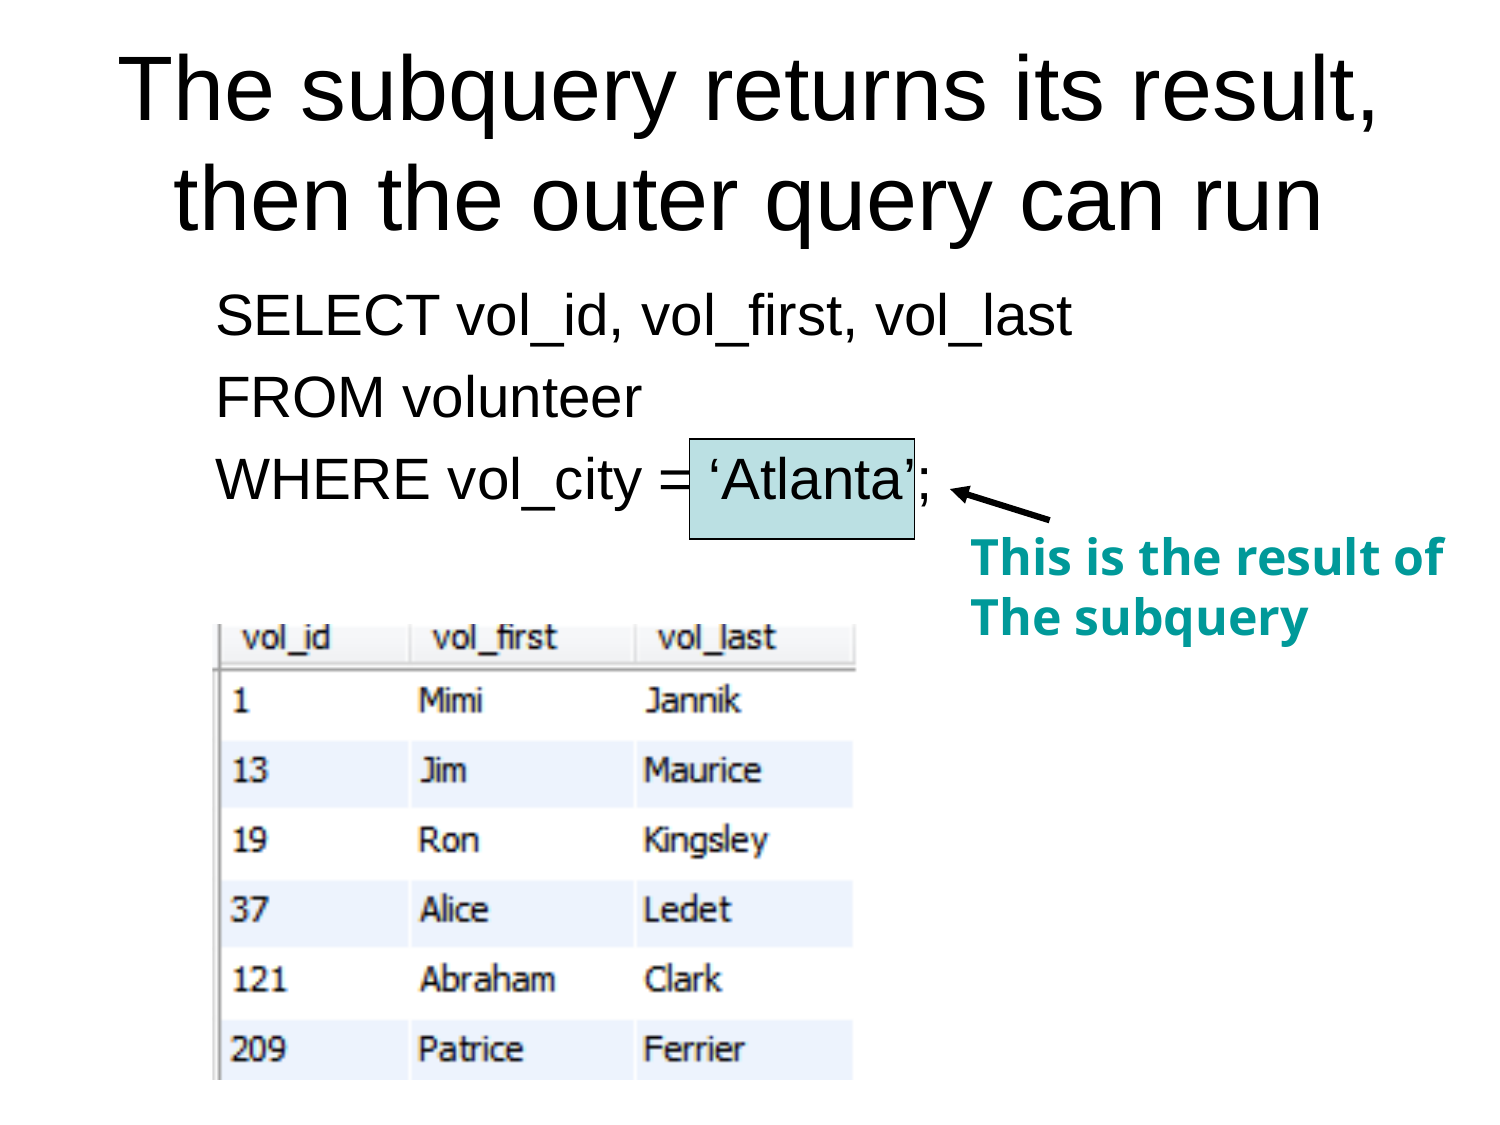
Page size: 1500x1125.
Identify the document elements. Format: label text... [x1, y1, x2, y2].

text_box This is the result of The subquery [955, 517, 1460, 653]
list SELECT vol_id, vol_first, vol_last FROM volunteer WHERE vol_city = ‘Atlanta’; [200, 270, 1456, 502]
text_box [689, 502, 915, 539]
picture [212, 624, 876, 1080]
text_box [949, 486, 1050, 521]
title The subquery returns its result, then the outer query can run [75, 45, 1425, 233]
